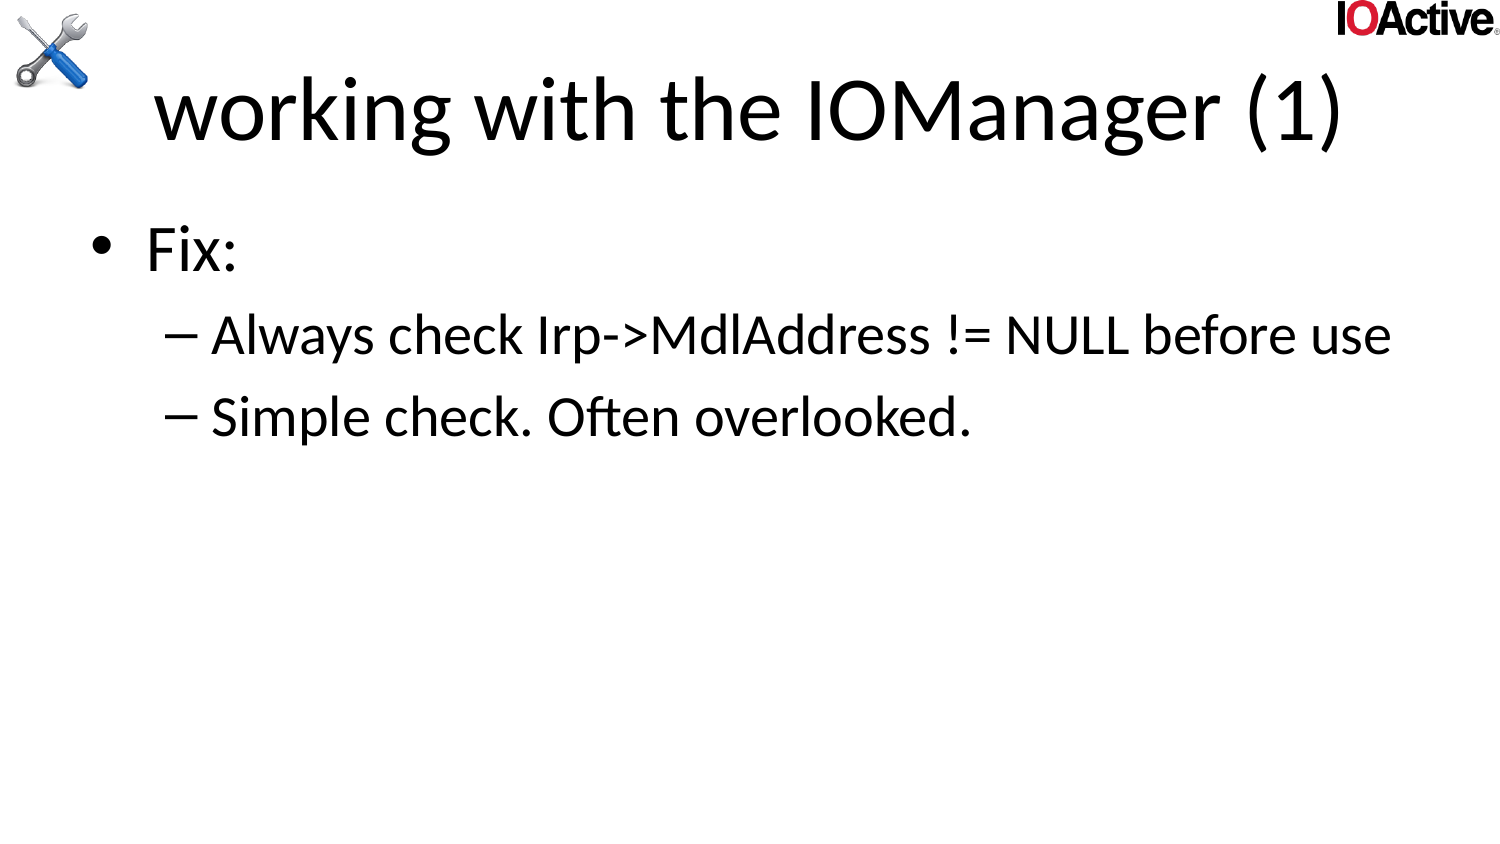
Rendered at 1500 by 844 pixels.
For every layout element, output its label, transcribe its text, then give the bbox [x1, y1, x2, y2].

title working with the IOManager (1) [75, 33, 1425, 175]
picture [0, 0, 101, 101]
picture [1337, 0, 1500, 36]
list Fix: Always check Irp->MdlAddress != NULL before use Simple check. Often overlooked. [75, 196, 1488, 754]
